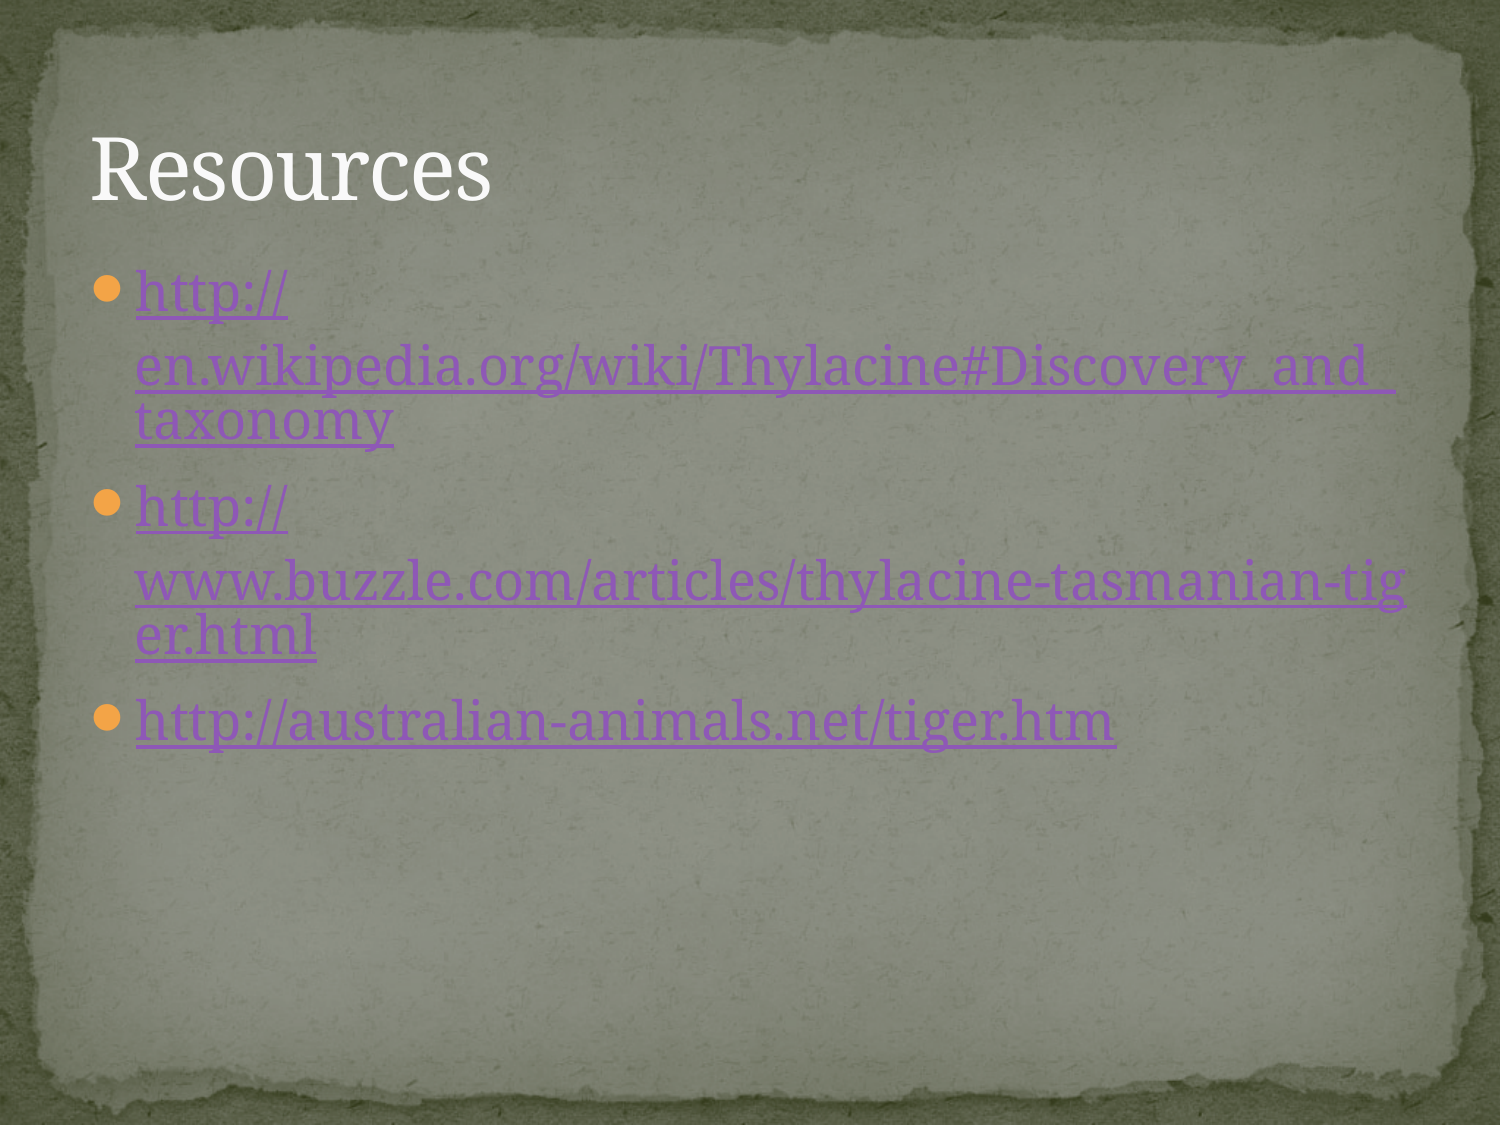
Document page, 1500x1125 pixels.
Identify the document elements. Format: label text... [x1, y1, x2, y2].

list http://en.wikipedia.org/wiki/Thylacine#Discovery_and_taxonomy http://www.buzzle.com/articles/thylacine-tasmanian-tiger.html http://australian-animals.net/tiger.htm [75, 249, 1425, 1000]
title Resources [74, 24, 1425, 225]
